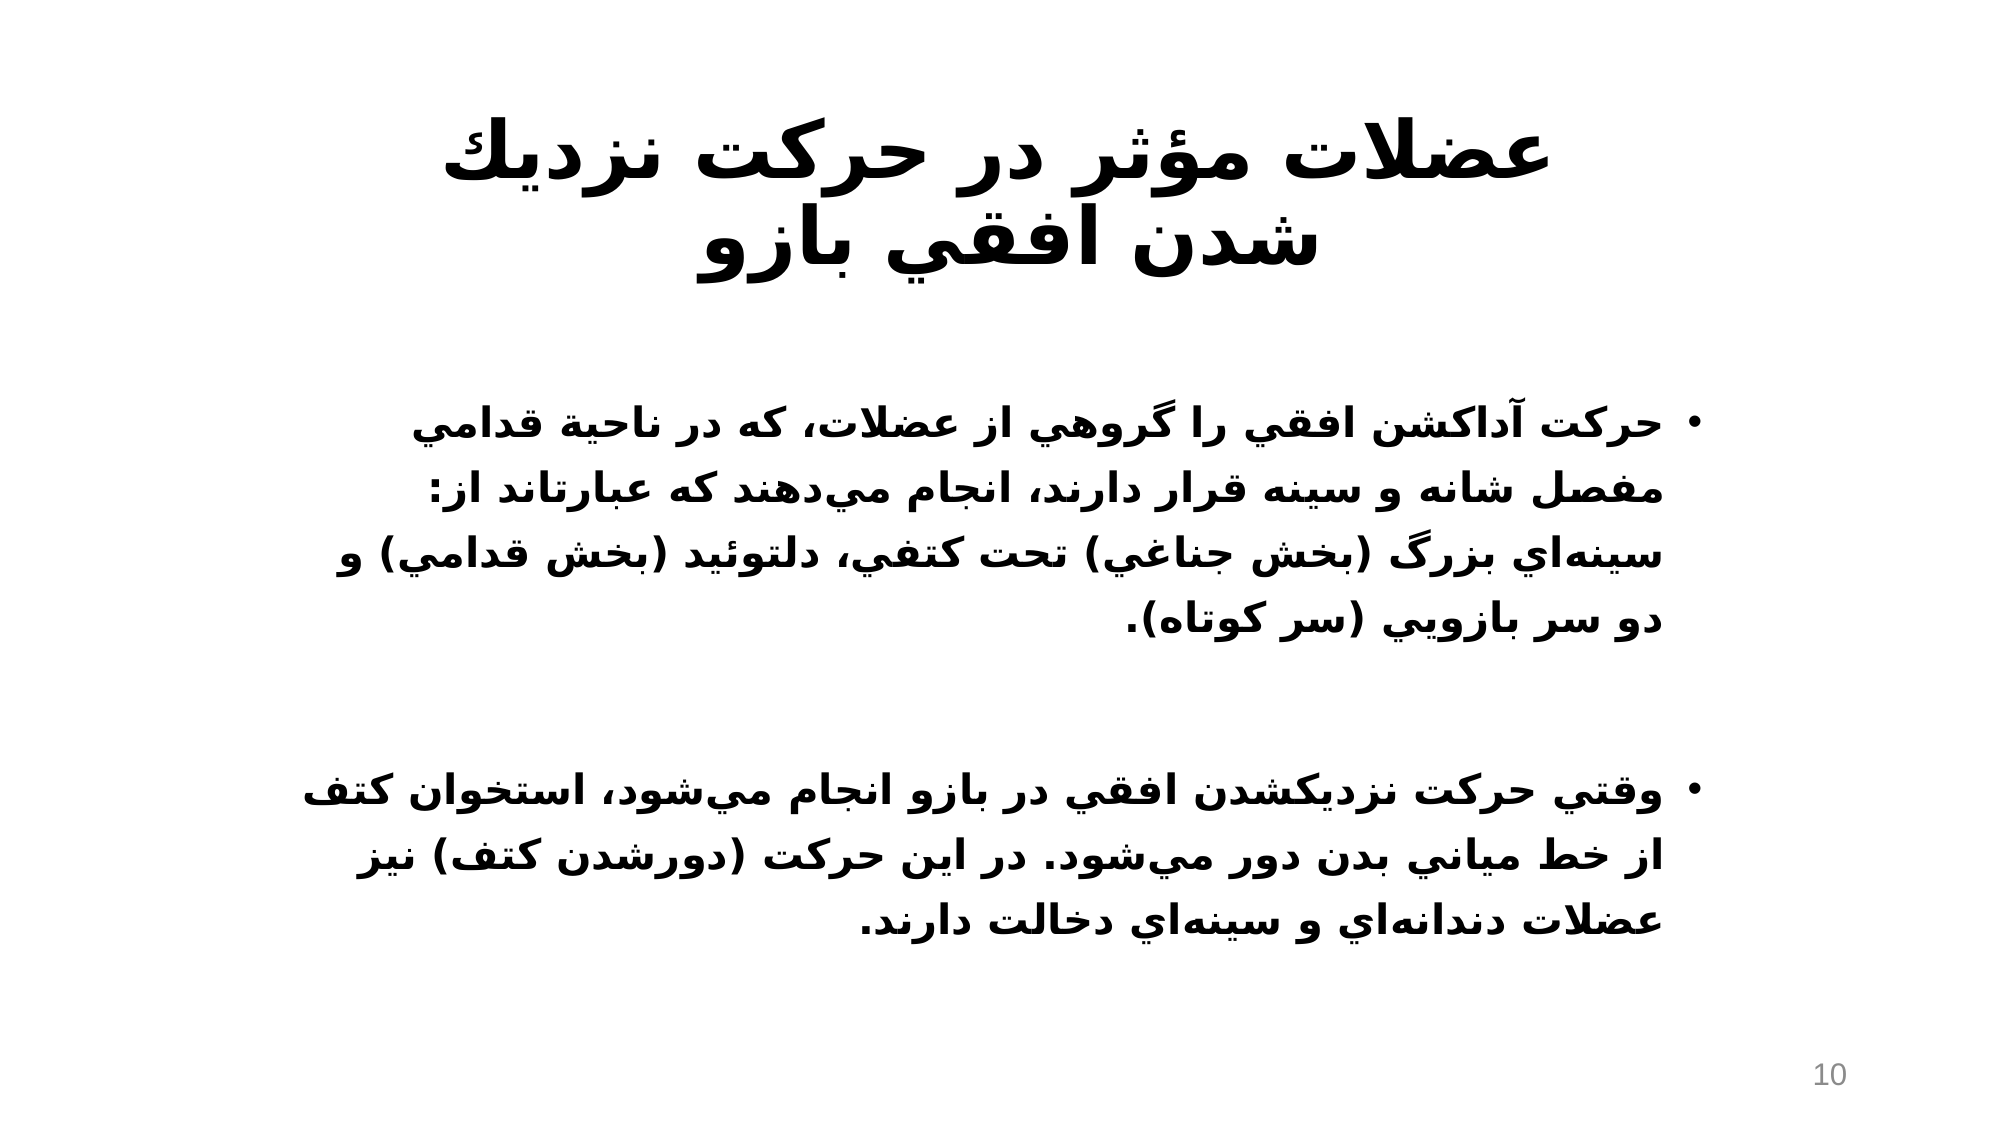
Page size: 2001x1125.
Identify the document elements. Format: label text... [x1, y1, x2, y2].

list حركت آداكشن افقي را گروهي از عضلات، كه در ناحية قدامي مفصل شانه‌ و سينه قرار دارند، انجام مي‌دهند که عبارت‎اند از: سينه‌اي بزرگ (بخش جناغي) تحت كتفي، دلتوئيد (بخش قدامي) و دو سر بازويي (سر كوتاه). وقتي حركت نزديك‎شدن افقي در بازو انجام مي‌شود، استخوان كتف از خط مياني بدن دور مي‌شود. در اين حركت (دورشدن كتف) نيز عضلات دندانه‌اي و سينه‌اي دخالت دارند. [279, 302, 1718, 1045]
title عضلات مؤثر در حركت نزديك‎ شدن افقي بازو [279, 101, 1718, 290]
slide_number 10 [1412, 1042, 1863, 1103]
